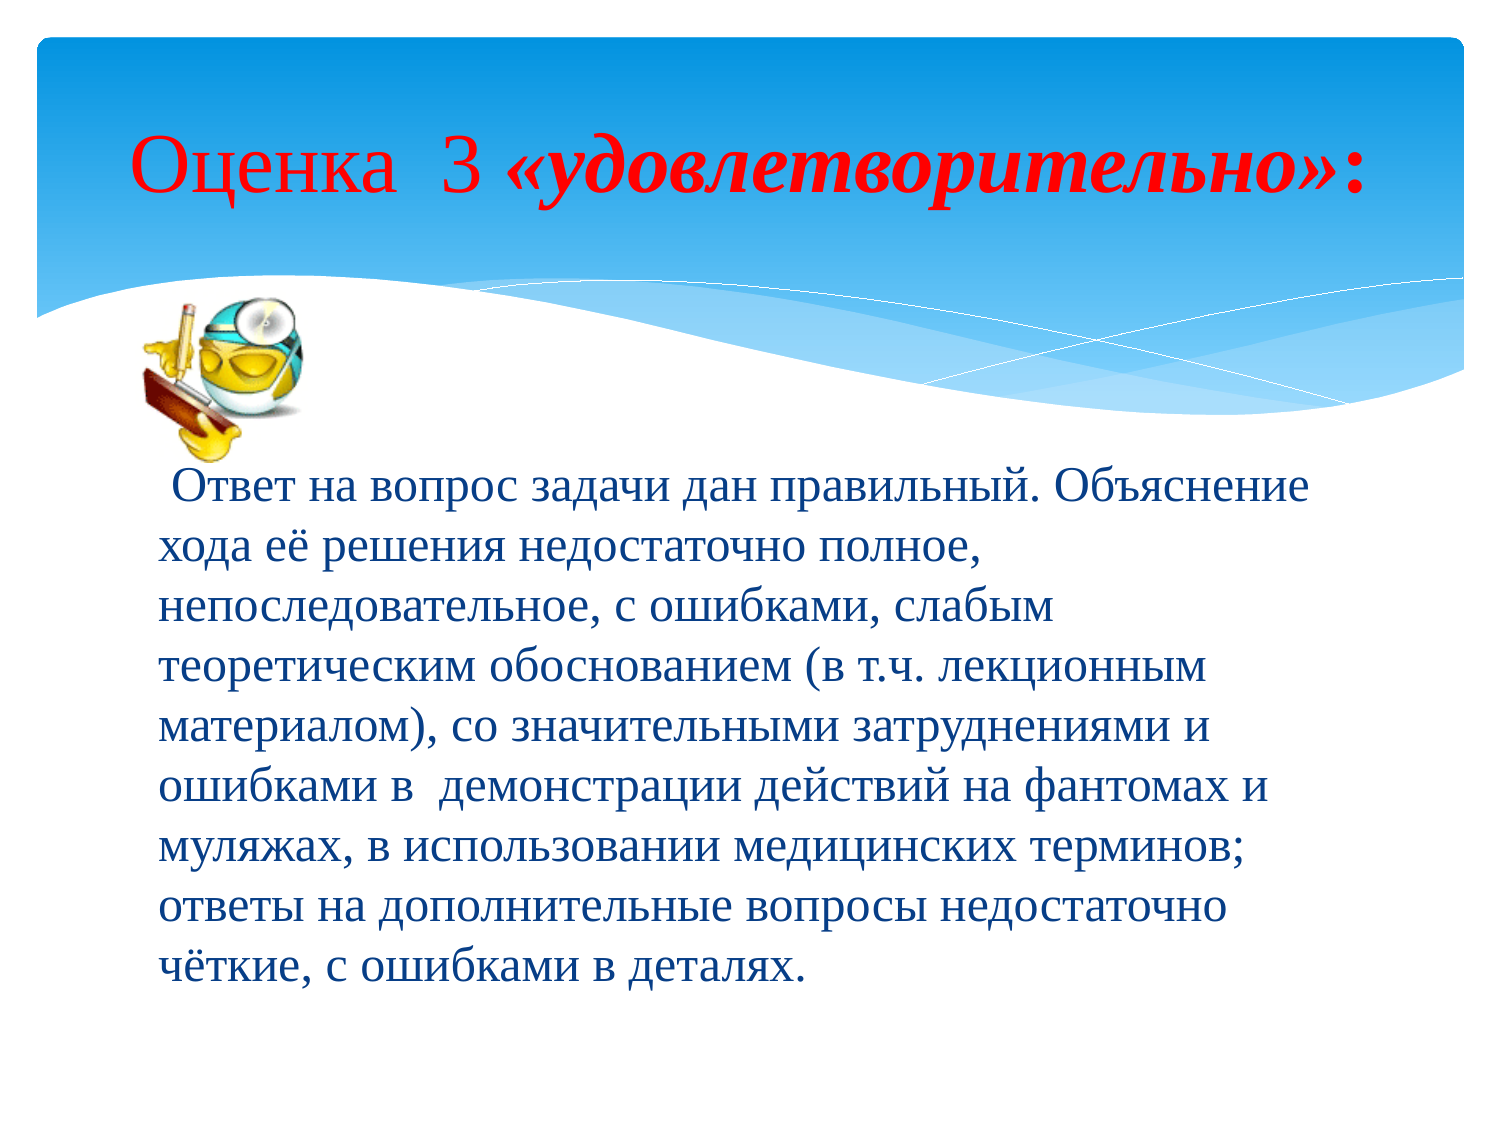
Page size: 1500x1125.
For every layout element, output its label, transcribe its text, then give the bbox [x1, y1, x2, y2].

list Ответ на вопрос задачи дан правильный. Объяснение хода её решения недостаточно полное, непоследовательное, с ошибками, слабым теоретическим обоснованием (в т.ч. лекционным материалом), со значительными затруднениями и ошибками в демонстрации действий на фантомах и муляжах, в использовании медицинских терминов; ответы на дополнительные вопросы недостаточно чёткие, с ошибками в деталях. [143, 373, 1359, 1005]
picture [135, 290, 308, 463]
title Оценка 3 «удовлетворительно»: [75, 55, 1425, 261]
